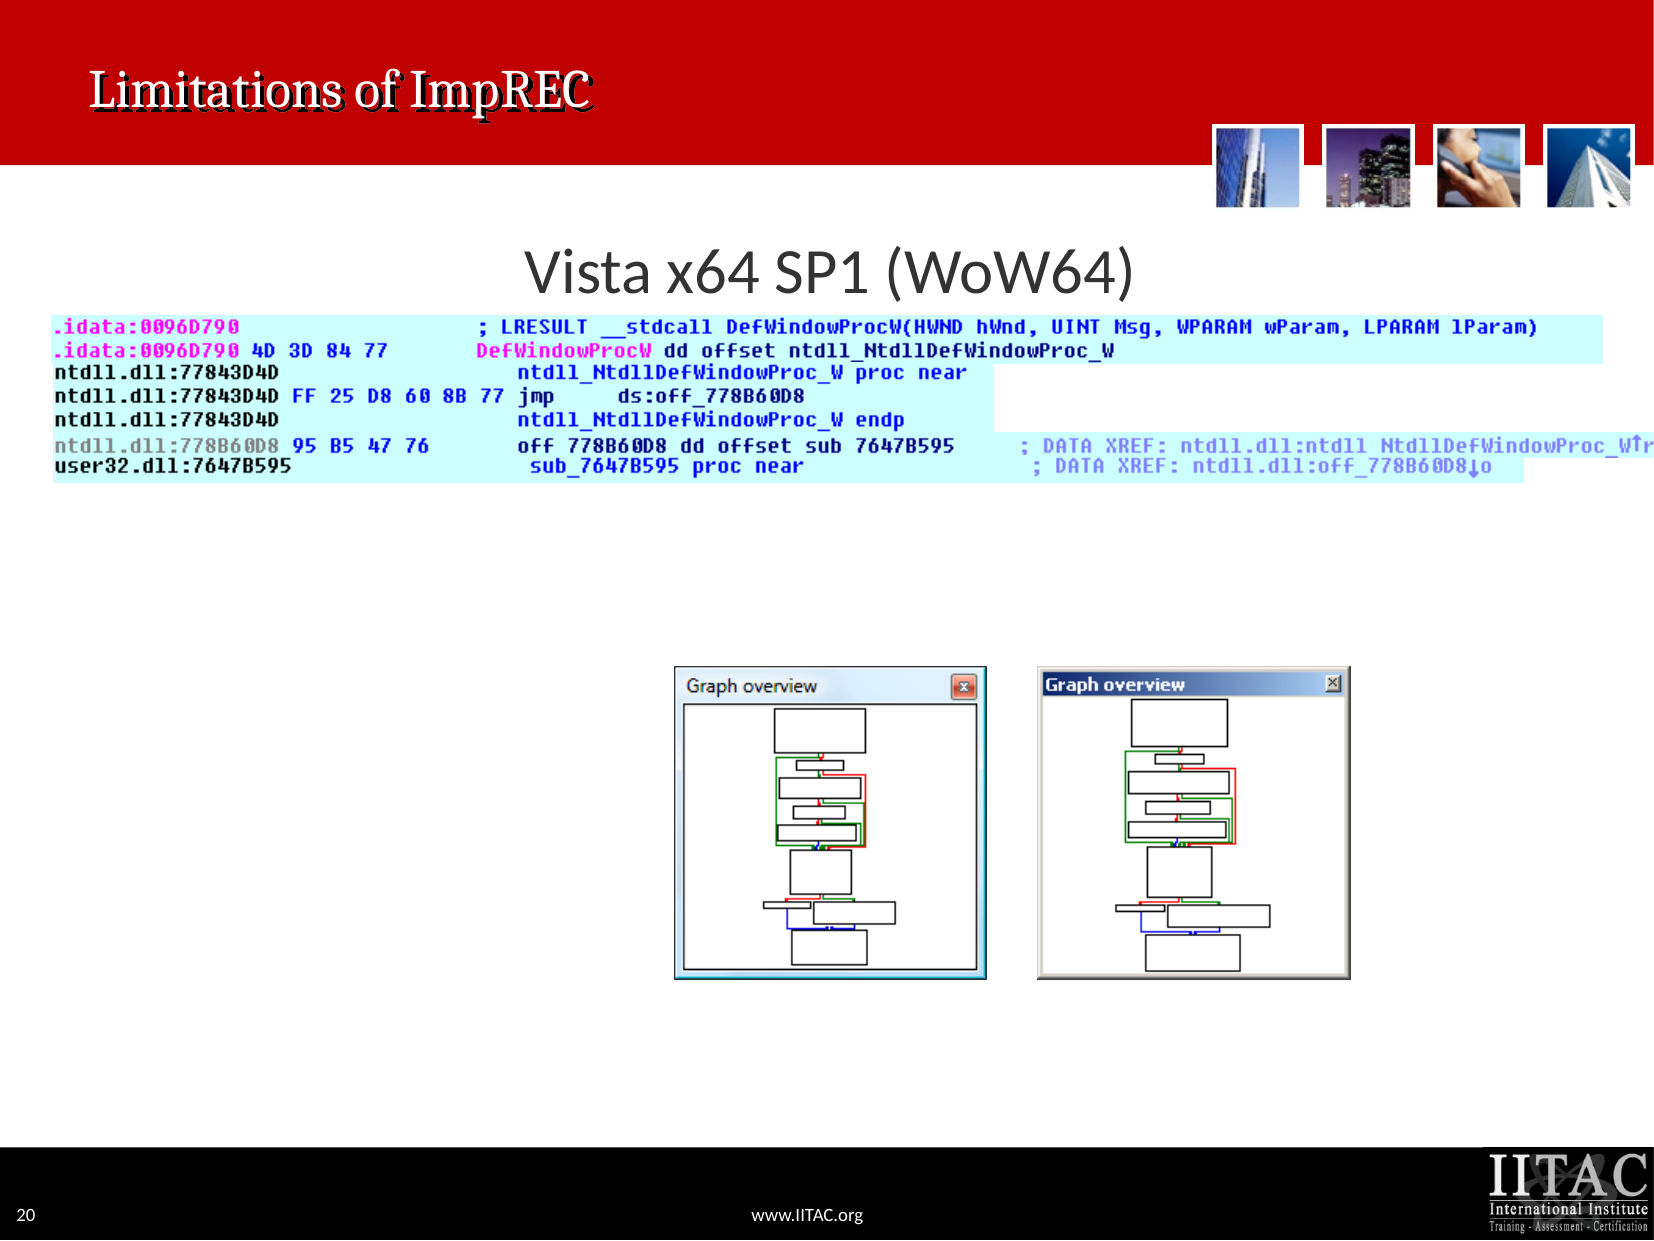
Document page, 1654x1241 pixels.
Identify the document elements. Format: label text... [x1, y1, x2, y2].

picture [1543, 124, 1635, 212]
picture [1037, 666, 1351, 980]
picture [1483, 1147, 1654, 1240]
picture [674, 666, 988, 980]
picture [1212, 135, 1304, 212]
picture [50, 315, 1654, 483]
footer www.IITAC.org [152, 1194, 1466, 1239]
title Limitations of ImpREC [71, 41, 1596, 130]
picture [1322, 135, 1415, 212]
slide_number 20 [0, 1194, 152, 1241]
picture [1433, 135, 1525, 212]
list Vista x64 SP1 (WoW64) [68, 220, 1592, 312]
